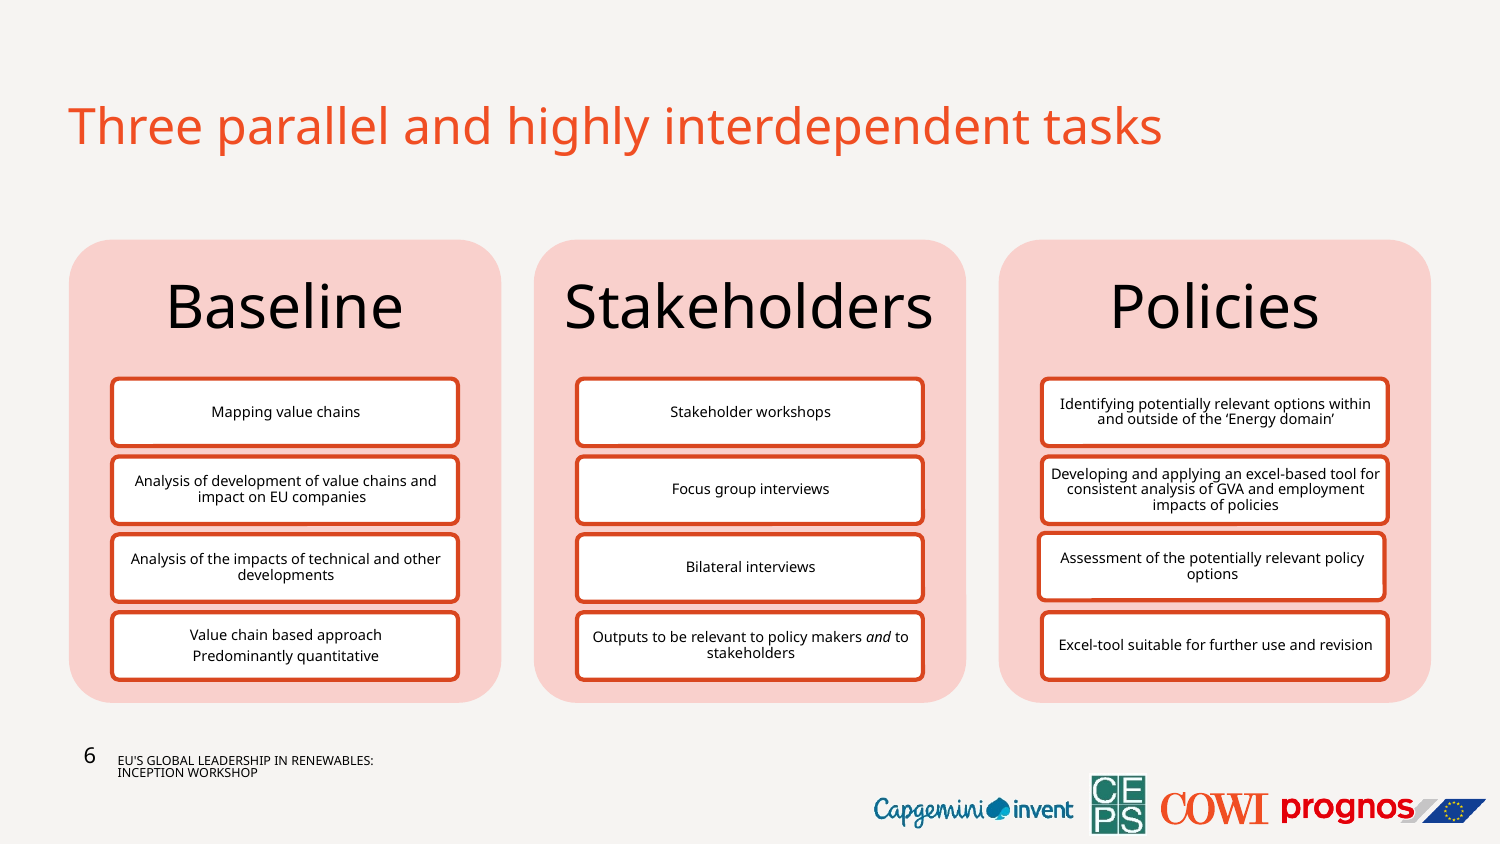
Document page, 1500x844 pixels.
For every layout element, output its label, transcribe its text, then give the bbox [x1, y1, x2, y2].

picture [871, 793, 1076, 831]
slide_number 6 [29, 733, 97, 796]
picture [1089, 773, 1147, 836]
footer EU's global leadership in renewables: Inception workshop [117, 762, 439, 774]
picture [1282, 797, 1487, 836]
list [68, 239, 1432, 704]
title Three parallel and highly interdependent tasks [68, 100, 1432, 212]
